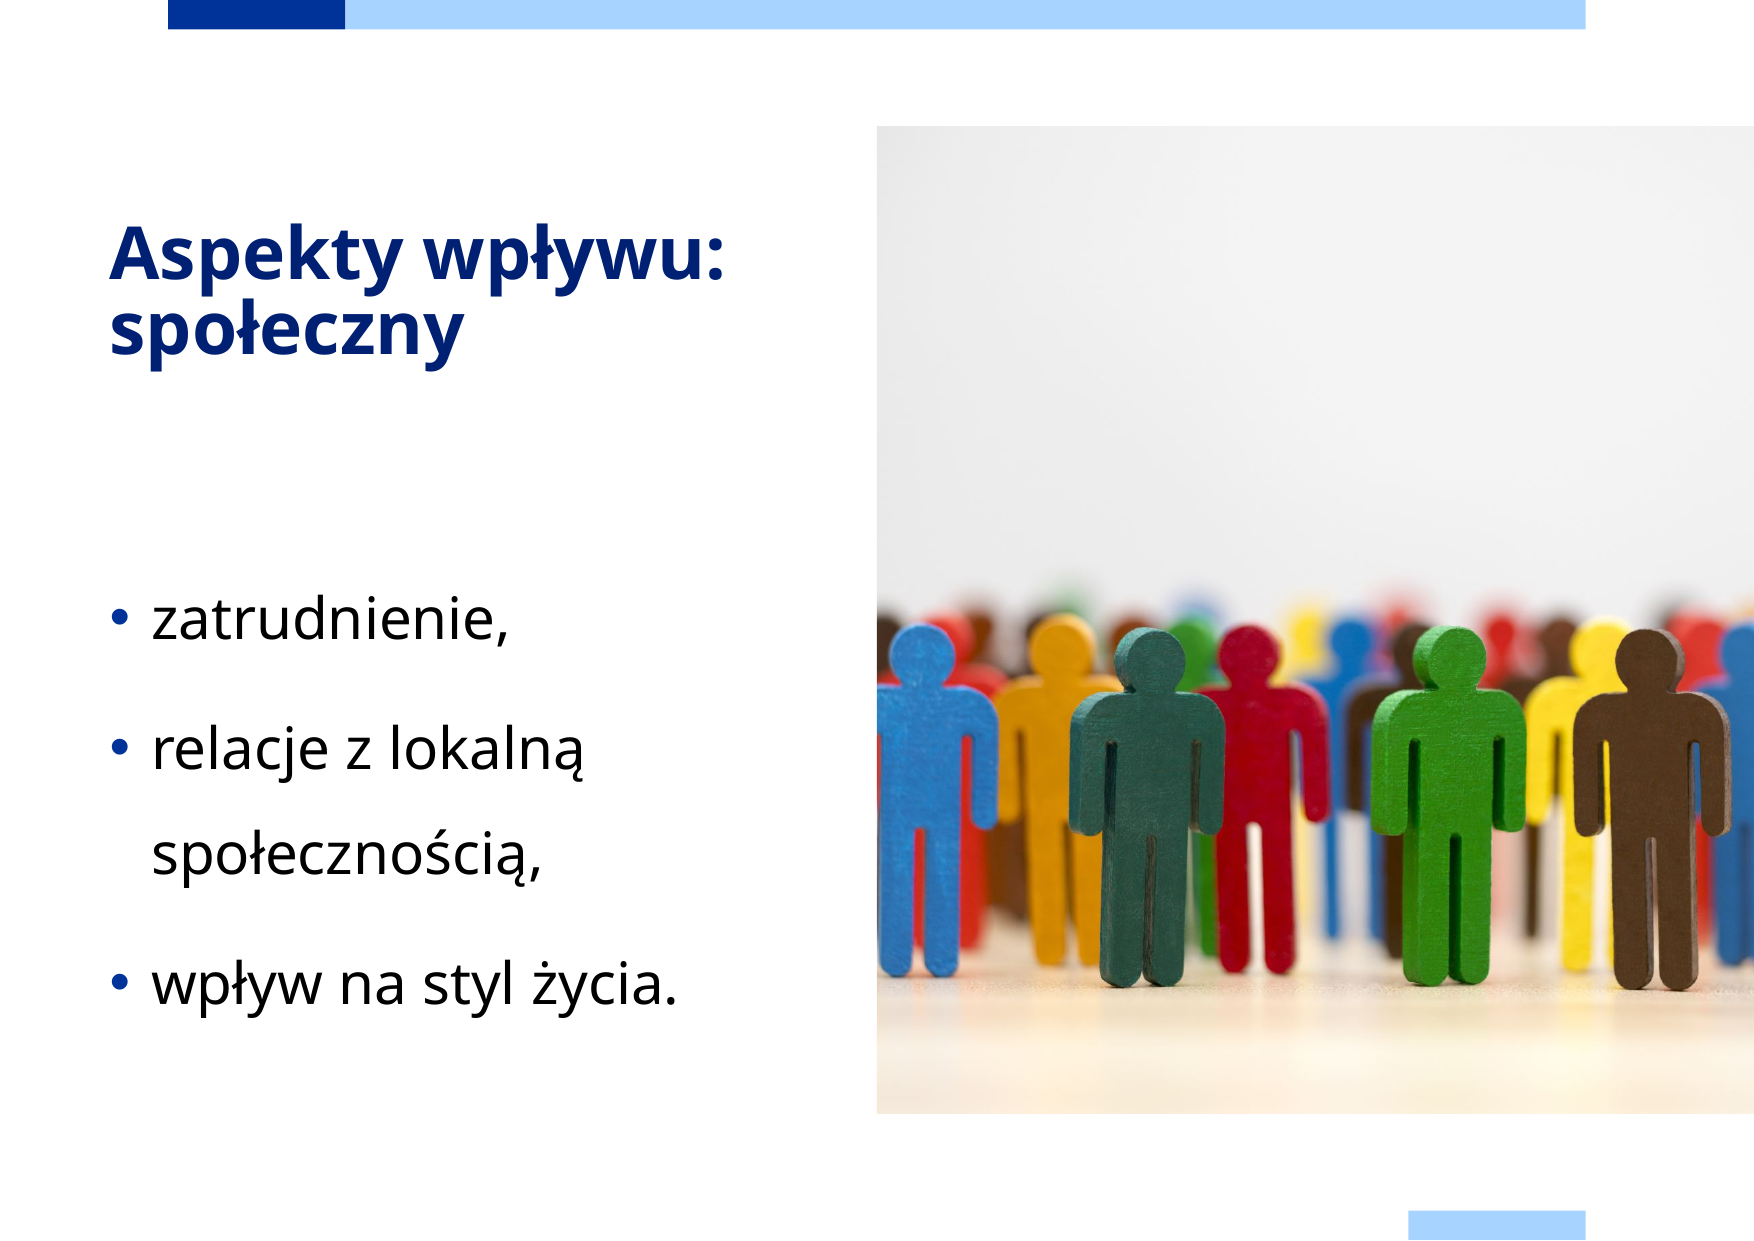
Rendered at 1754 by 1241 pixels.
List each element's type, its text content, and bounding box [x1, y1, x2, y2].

title Aspekty wpływu: społeczny [109, 177, 779, 411]
list zatrudnienie, relacje z lokalną społecznością, wpływ na styl życia. [109, 521, 779, 1042]
picture [876, 126, 1754, 1114]
